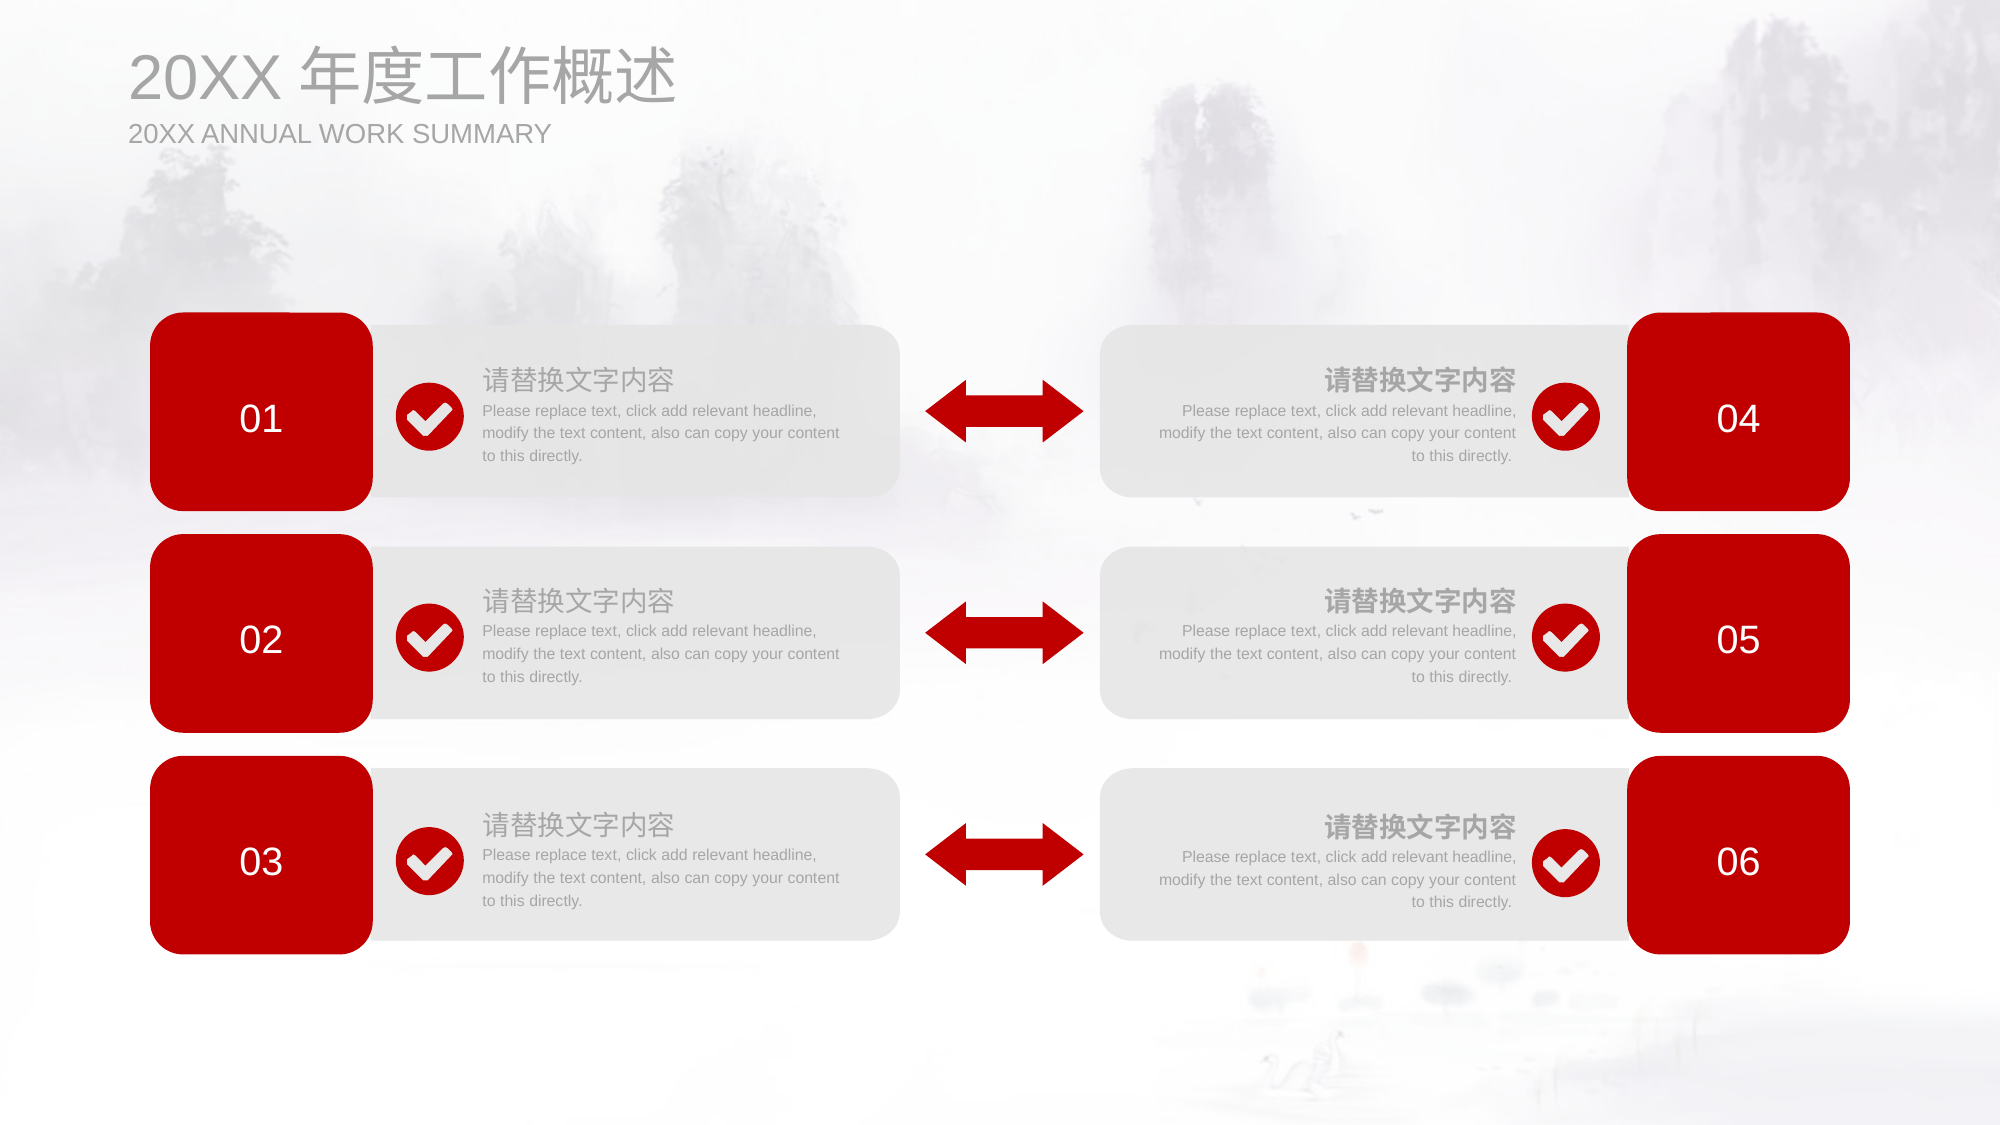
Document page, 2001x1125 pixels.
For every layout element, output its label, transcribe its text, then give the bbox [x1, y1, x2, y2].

text_box 20XX ANNUAL WORK SUMMARY [128, 115, 565, 149]
text_box 请替换文字内容 Please replace text, click add relevant headline, modify the text content, also can copy your content to this directly. [1149, 803, 1517, 912]
text_box 20XX年度工作概述 [128, 36, 743, 113]
text_box [395, 382, 464, 451]
text_box [395, 827, 464, 896]
text_box [1098, 767, 1630, 942]
text_box [369, 545, 901, 721]
text_box [923, 599, 1086, 667]
text_box [1531, 603, 1600, 672]
text_box 02 [148, 533, 374, 734]
text_box [369, 767, 901, 942]
text_box [369, 323, 901, 499]
text_box [923, 820, 1086, 888]
text_box [1531, 382, 1600, 451]
text_box [1098, 545, 1630, 721]
text_box 请替换文字内容 Please replace text, click add relevant headline, modify the text content, also can copy your content to this directly. [482, 356, 850, 465]
text_box 06 [1626, 754, 1851, 956]
text_box [395, 603, 464, 672]
text_box 请替换文字内容 Please replace text, click add relevant headline, modify the text content, also can copy your content to this directly. [1149, 356, 1517, 465]
text_box 05 [1626, 533, 1851, 734]
text_box [1098, 323, 1630, 499]
text_box [1531, 829, 1600, 898]
text_box 请替换文字内容 Please replace text, click add relevant headline, modify the text content, also can copy your content to this directly. [482, 801, 850, 910]
text_box 01 [148, 311, 374, 513]
text_box 04 [1626, 311, 1851, 513]
text_box 03 [148, 754, 374, 956]
text_box 请替换文字内容 Please replace text, click add relevant headline, modify the text content, also can copy your content to this directly. [1149, 577, 1517, 686]
text_box [923, 377, 1086, 445]
text_box 请替换文字内容 Please replace text, click add relevant headline, modify the text content, also can copy your content to this directly. [482, 577, 850, 686]
